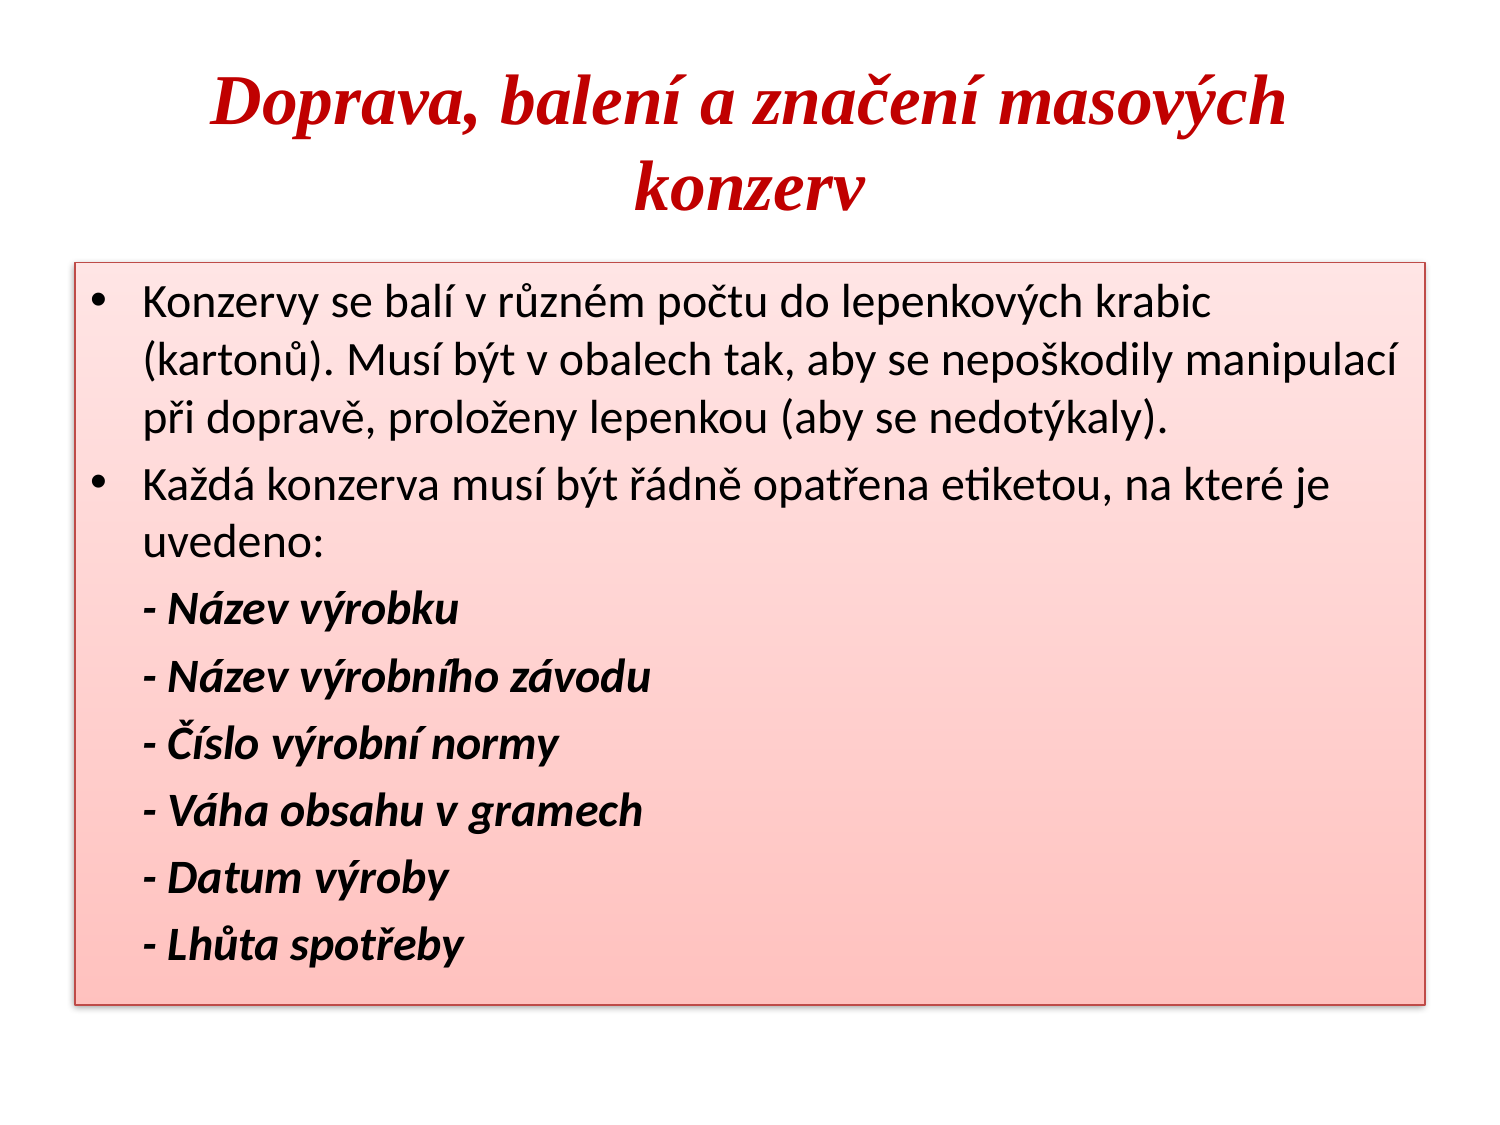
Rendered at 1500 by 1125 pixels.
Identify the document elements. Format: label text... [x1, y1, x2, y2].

list Konzervy se balí v různém počtu do lepenkových krabic (kartonů). Musí být v obalech tak, aby se nepoškodily manipulací při dopravě, proloženy lepenkou (aby se nedotýkaly). Každá konzerva musí být řádně opatřena etiketou, na které je uvedeno: - Název výrobku - Název výrobního závodu - Číslo výrobní normy - Váha obsahu v gramech - Datum výroby - Lhůta spotřeby [74, 262, 1426, 1006]
title Doprava, balení a značení masových konzerv [75, 45, 1425, 233]
